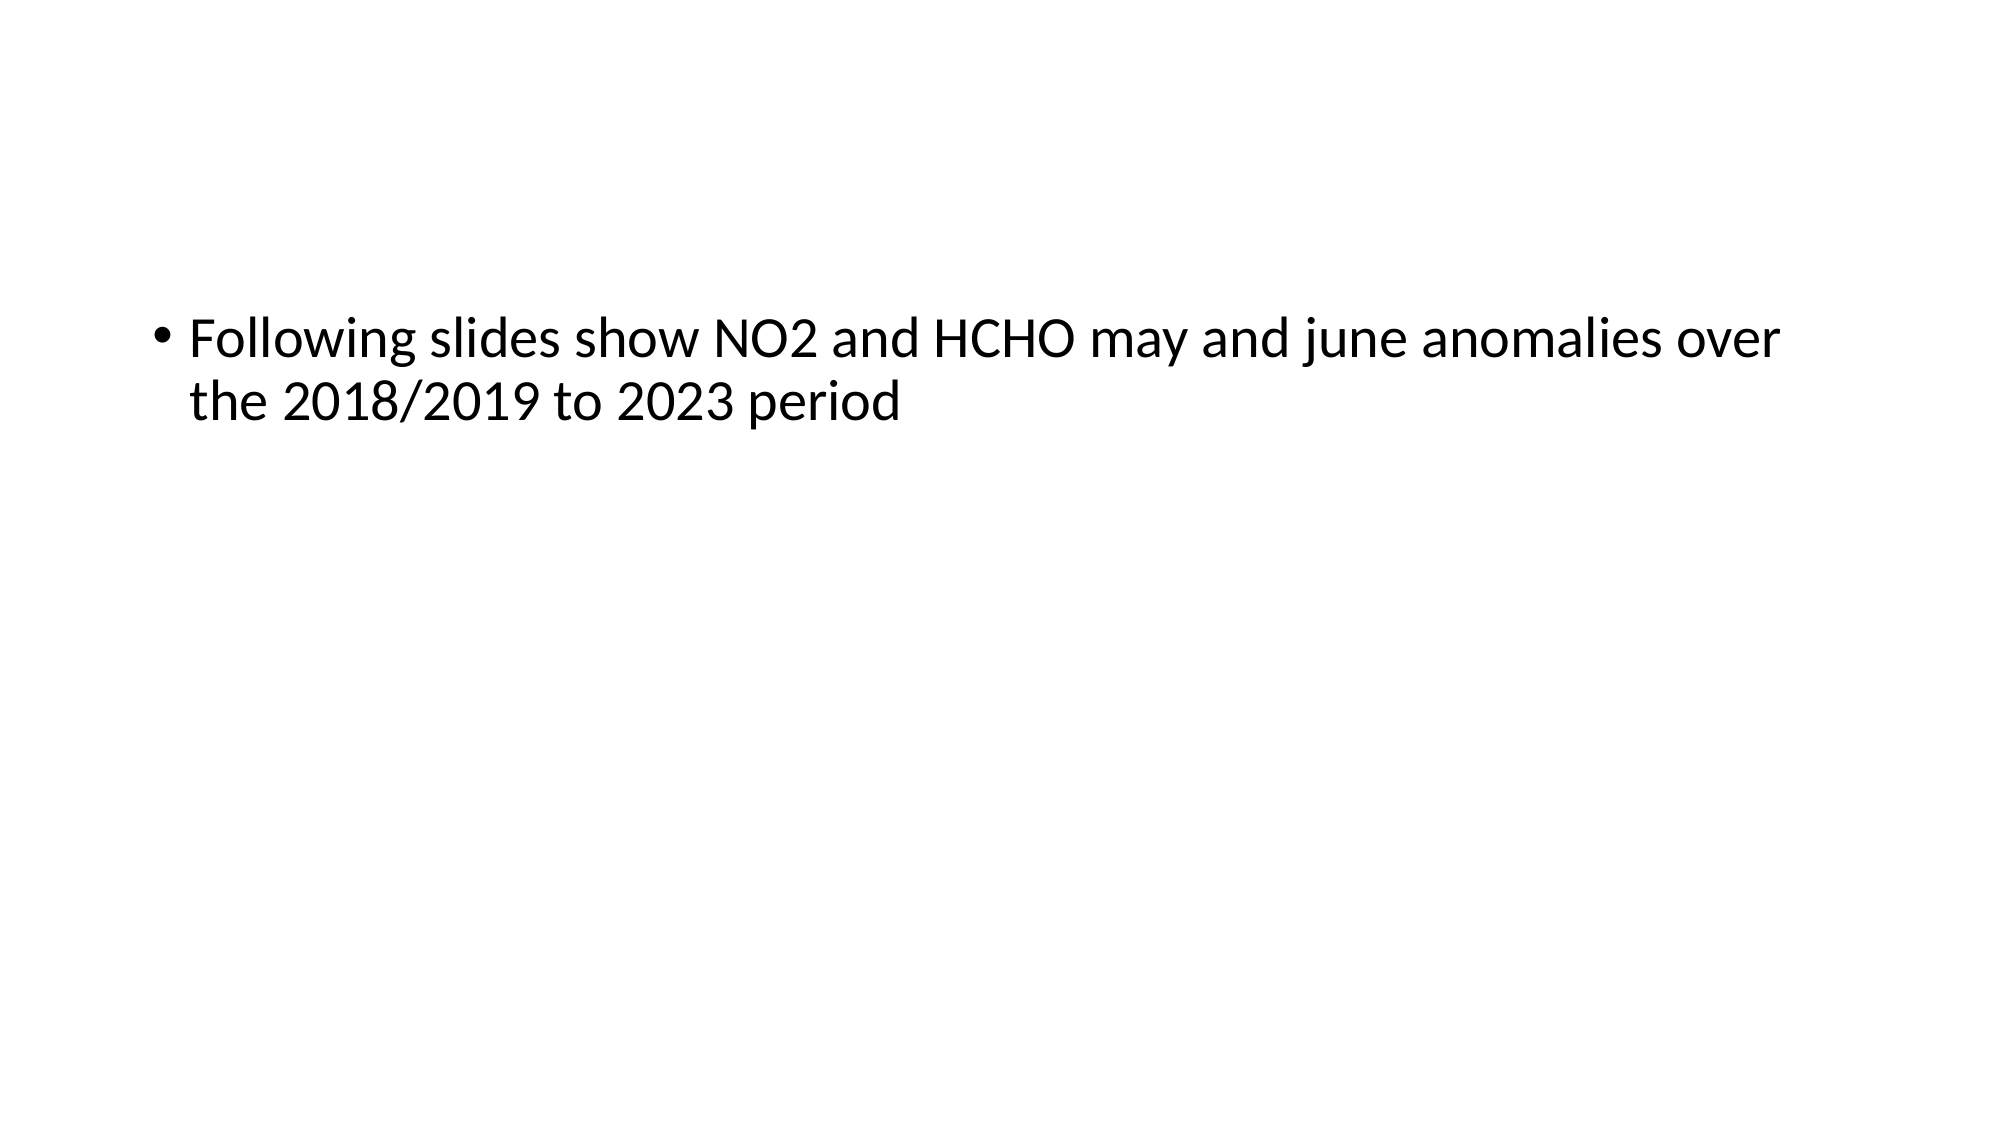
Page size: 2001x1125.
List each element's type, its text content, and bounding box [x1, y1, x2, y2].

list Following slides show NO2 and HCHO may and june anomalies over the 2018/2019 to 2023 period [137, 299, 1863, 1014]
